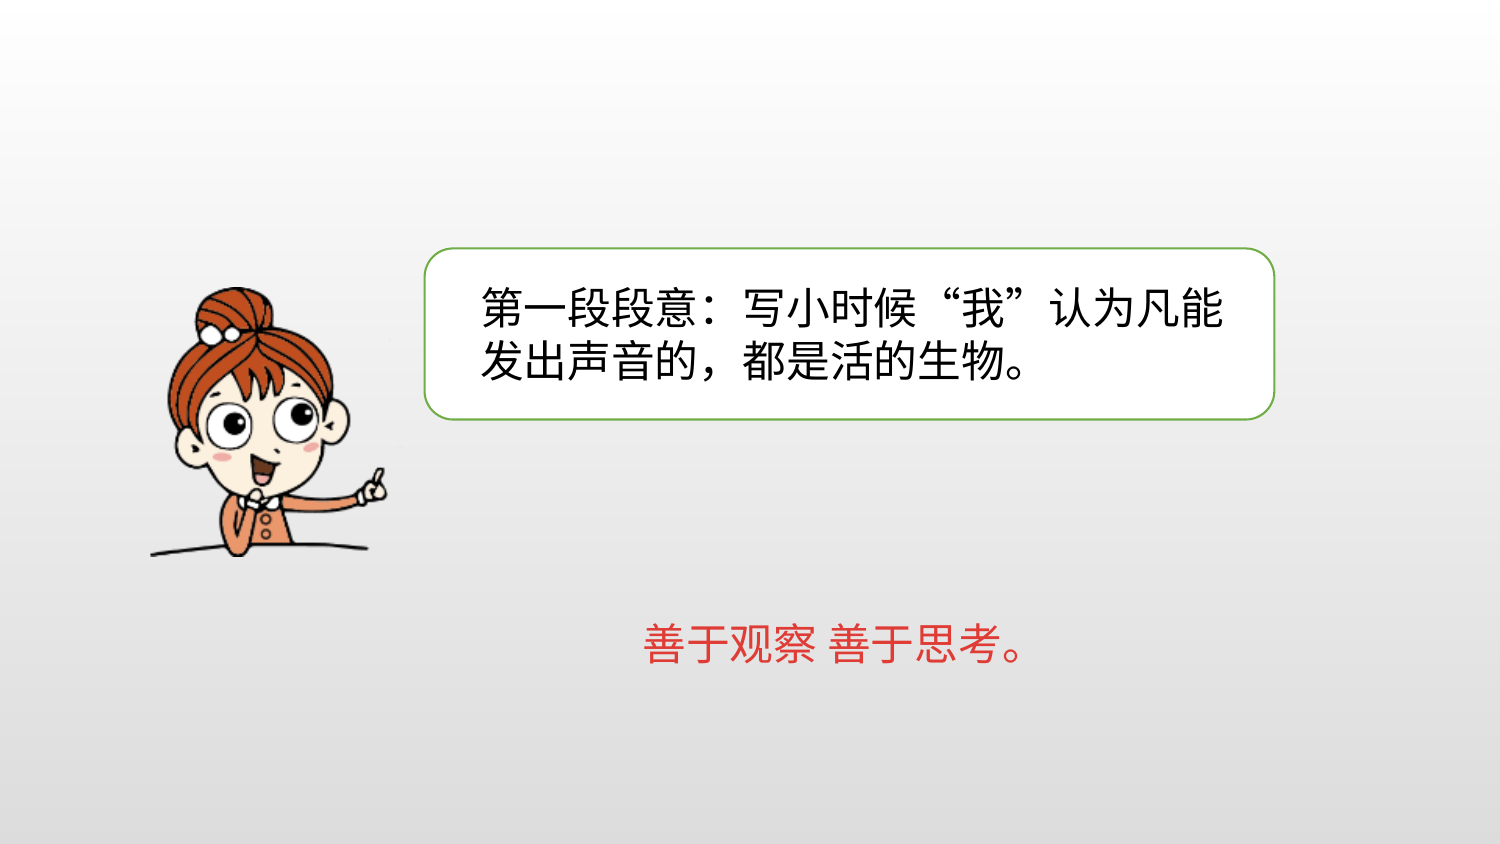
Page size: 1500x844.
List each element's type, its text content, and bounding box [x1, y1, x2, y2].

text_box 第一段段意：写小时候“我”认为凡能发出声音的，都是活的生物。 [468, 275, 1256, 392]
text_box 善于观察 善于思考。 [630, 610, 1069, 675]
picture [121, 287, 463, 557]
text_box [423, 247, 1276, 421]
